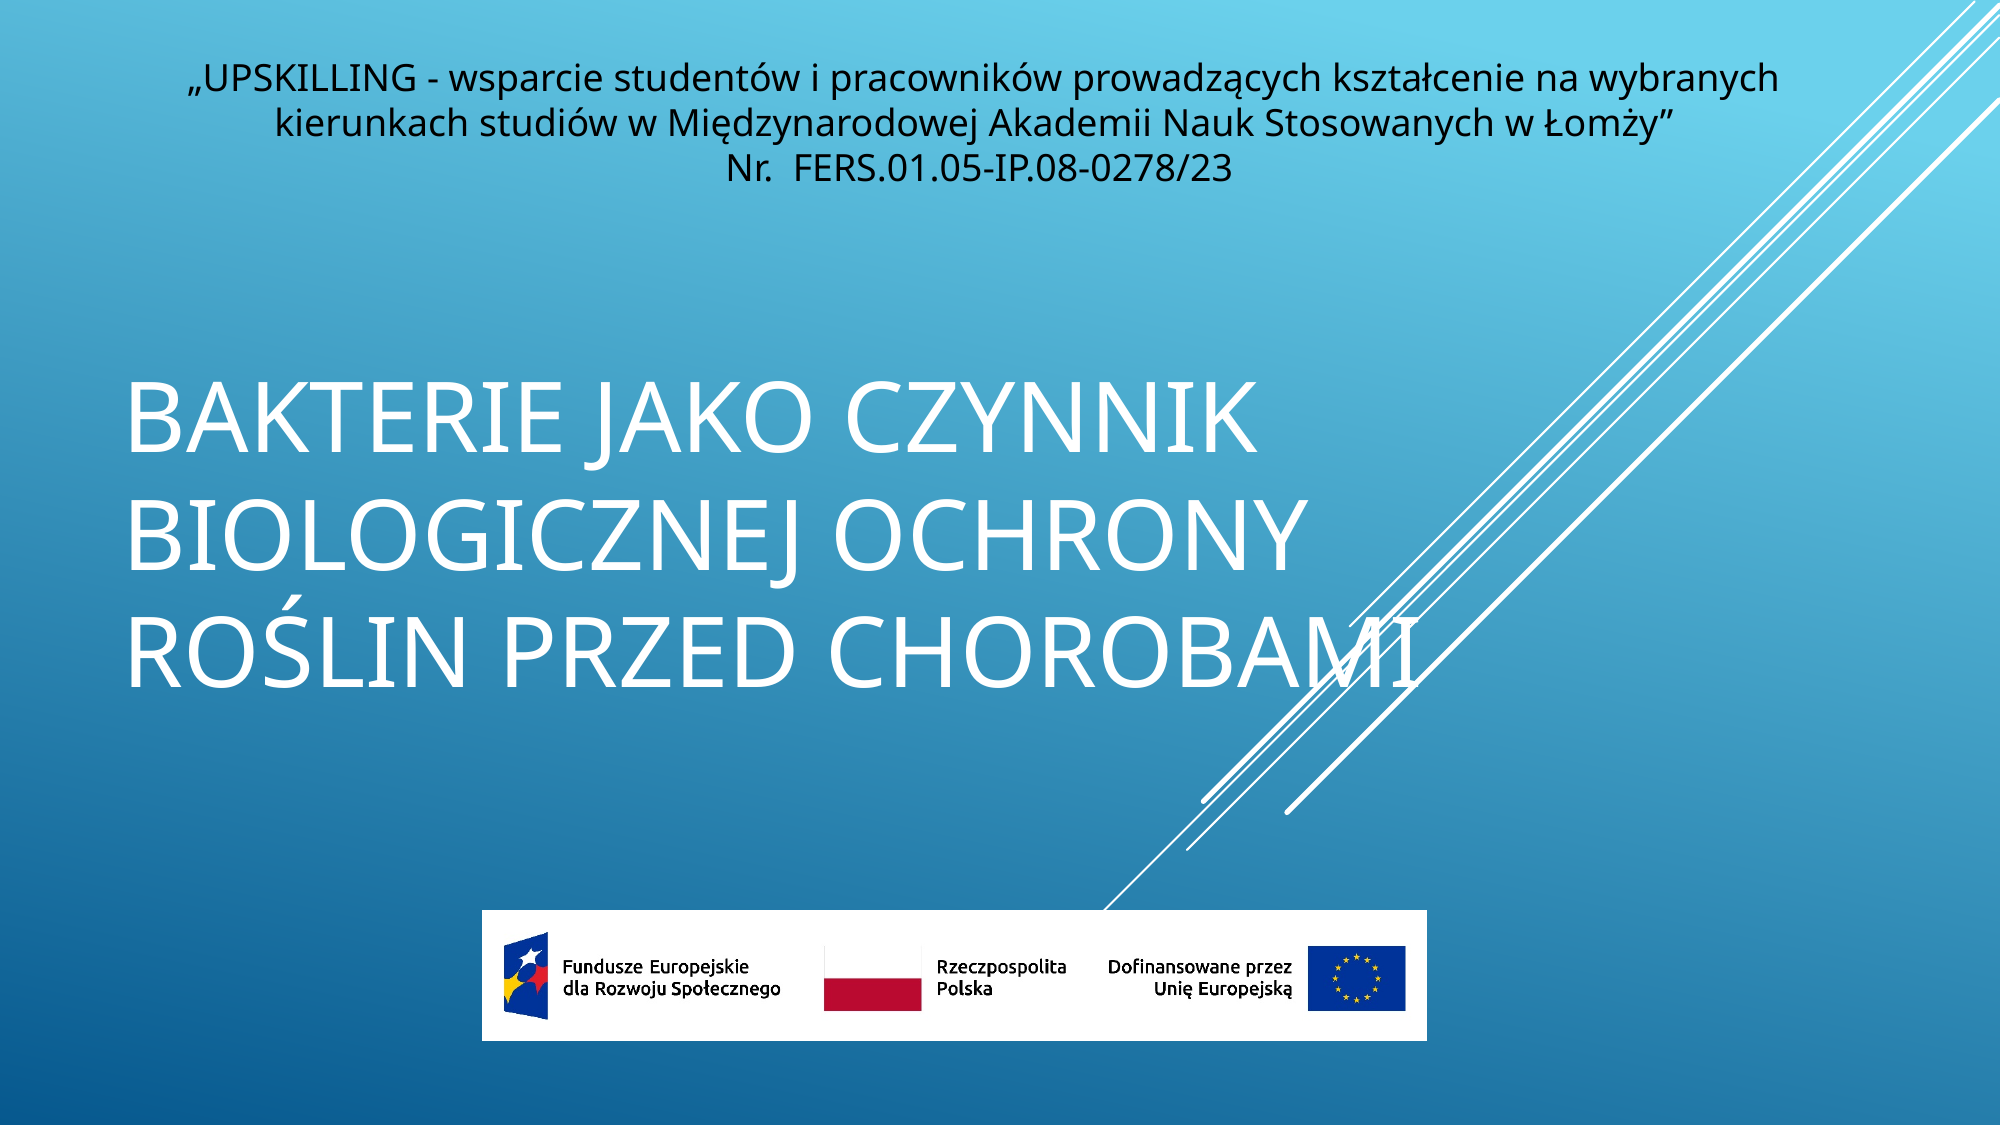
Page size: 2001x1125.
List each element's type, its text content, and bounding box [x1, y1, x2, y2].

text_box „UPSKILLING - wsparcie studentów i pracowników prowadzących kształcenie na wybranych kierunkach studiów w Międzynarodowej Akademii Nauk Stosowanych w Łomży” Nr. FERS.01.05-IP.08-0278/23 [126, 46, 1843, 197]
title Bakterie jako czynnik biologicznej ochrony roślin przed chorobami [107, 227, 1578, 715]
picture [482, 910, 1427, 1041]
